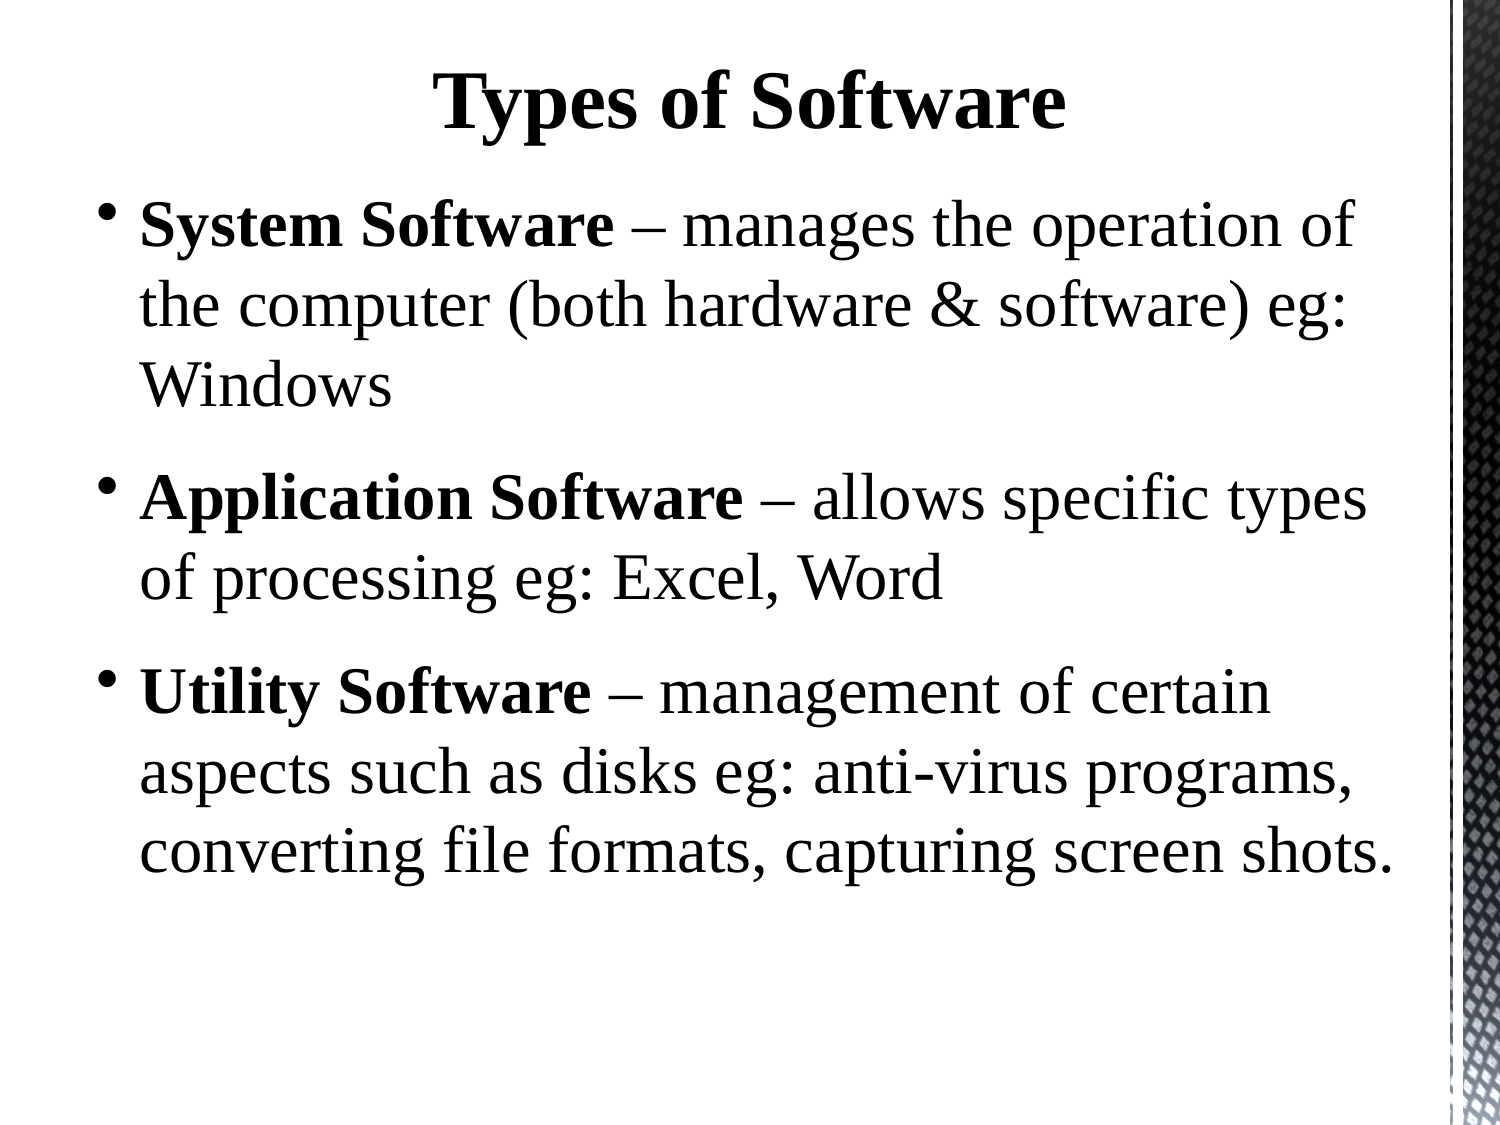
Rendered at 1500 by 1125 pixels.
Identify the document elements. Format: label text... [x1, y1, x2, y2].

picture [1447, 0, 1500, 1125]
text_box Types of Software [99, 37, 1400, 153]
text_box System Software – manages the operation of the computer (both hardware & software) eg: Windows Application Software – allows specific types of processing eg: Excel, Word Utility Software – management of certain aspects such as disks eg: anti-virus programs, converting file formats, capturing screen shots. [81, 172, 1419, 894]
